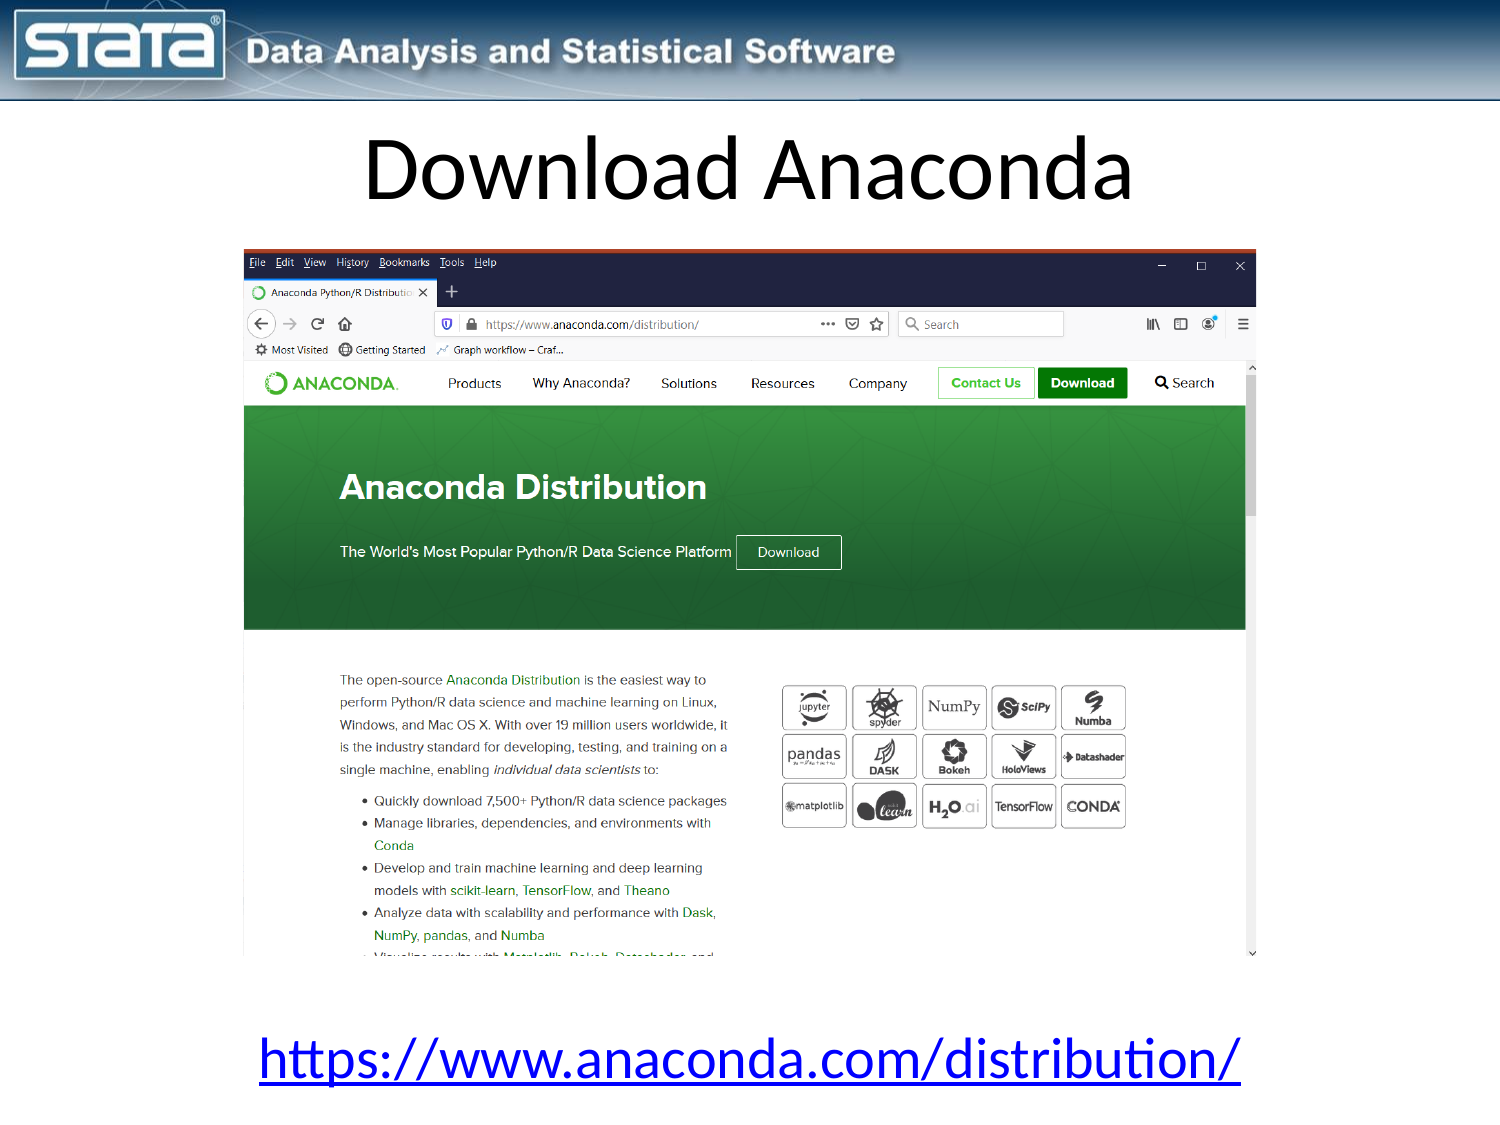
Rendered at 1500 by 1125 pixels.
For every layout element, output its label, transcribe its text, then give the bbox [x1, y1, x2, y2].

title Download Anaconda [0, 99, 1500, 225]
picture [0, 0, 1500, 99]
picture [243, 249, 1257, 956]
text_box https://www.anaconda.com/distribution/ [0, 1012, 1500, 1098]
